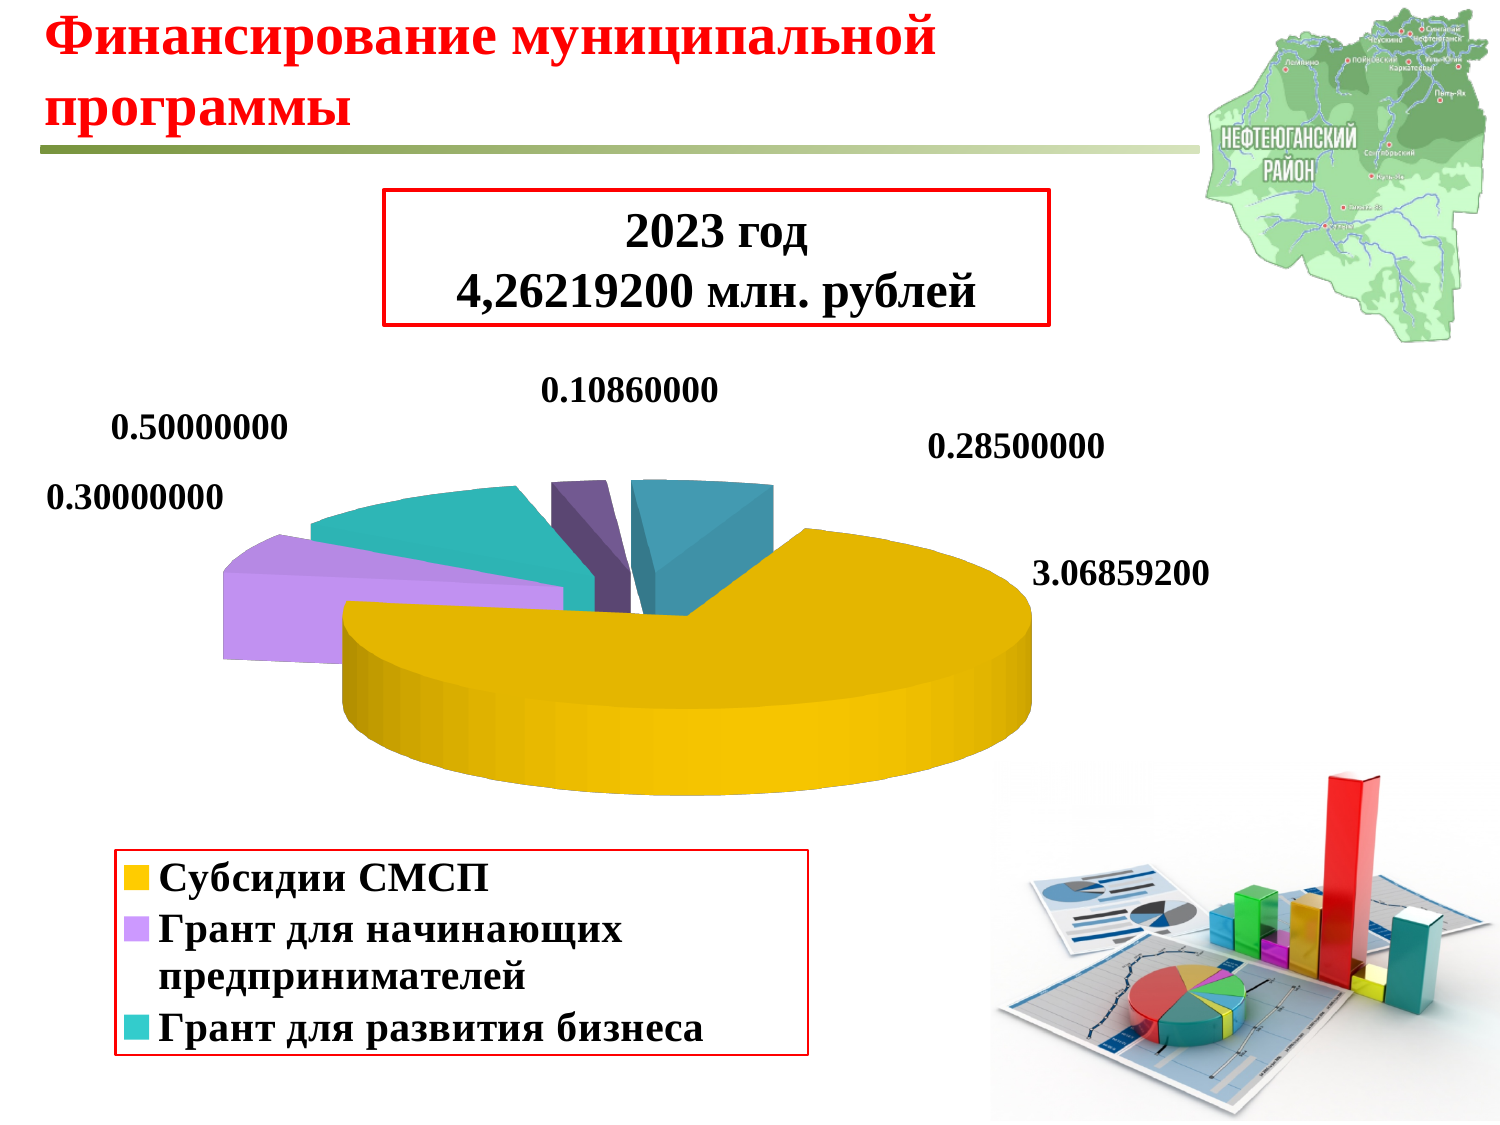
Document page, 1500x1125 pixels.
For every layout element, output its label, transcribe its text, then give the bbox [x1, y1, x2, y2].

picture [990, 761, 1500, 1121]
text_box 2023 год 4,26219200 млн. рублей [382, 188, 1051, 266]
picture [1199, 0, 1500, 347]
chart [0, 268, 1268, 1060]
text_box Финансирование муниципальной программы [29, 0, 1197, 145]
text_box [38, 145, 1194, 155]
